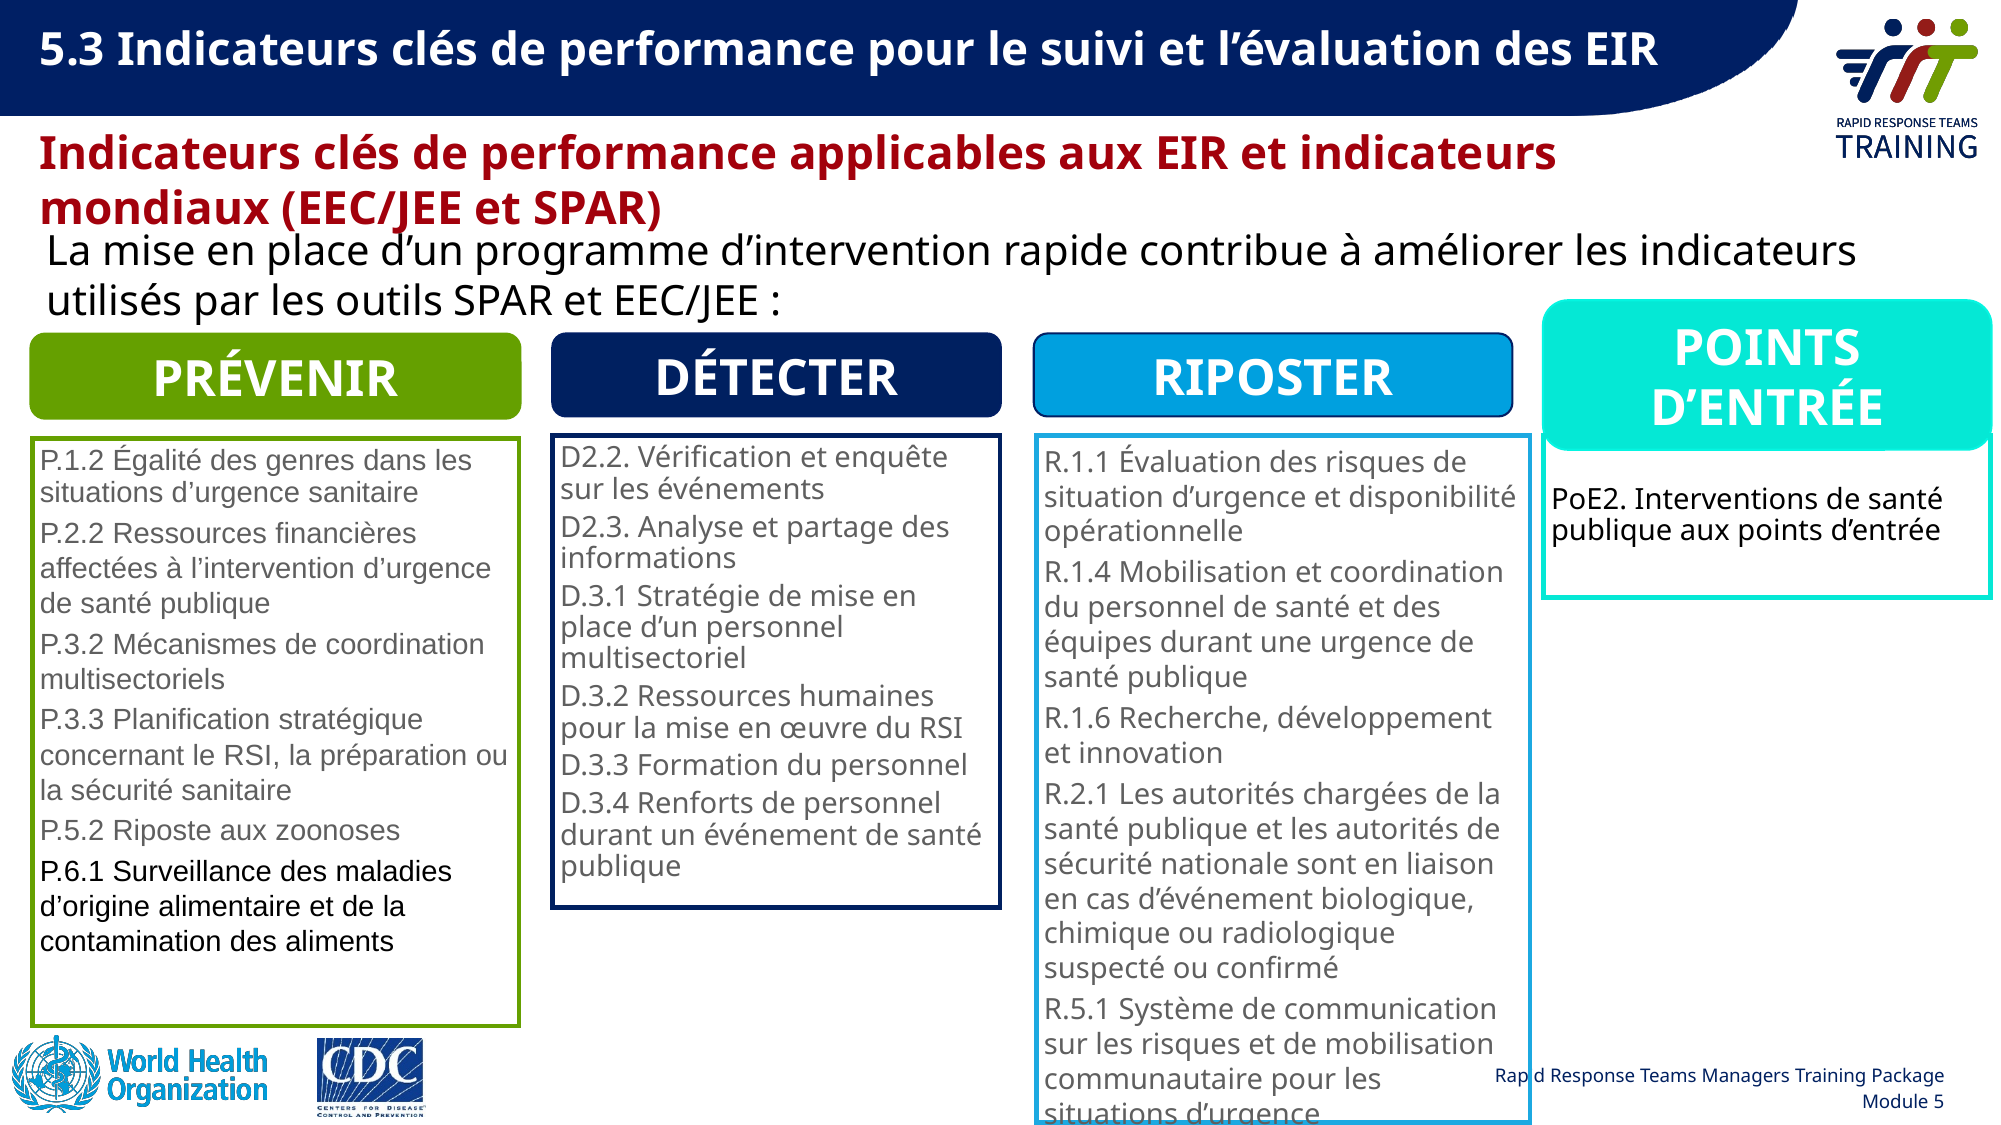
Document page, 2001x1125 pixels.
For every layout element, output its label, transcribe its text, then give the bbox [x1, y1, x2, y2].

picture [50, 1108, 62, 1113]
text_box D2.2. Vérification et enquête sur les événements D2.3. Analyse et partage des informations D.3.1 Stratégie de mise en place d’un personnel multisectoriel D.3.2 Ressources humaines pour la mise en œuvre du RSI D.3.3 Formation du personnel D.3.4 Renforts de personnel durant un événement de santé publique [552, 435, 1000, 908]
picture [0, 0, 1800, 116]
picture [22, 1062, 26, 1077]
text_box Indicateurs clés de performance applicables aux EIR et indicateurs mondiaux (EEC/JEE et SPAR) [31, 116, 1614, 216]
picture [12, 1035, 54, 1068]
picture [1835, 19, 1978, 167]
text_box POINTS D’ENTRÉE [1542, 300, 1992, 435]
text_box PoE2. Interventions de santé publique aux points d’entrée [1543, 435, 1991, 598]
text_box R.1.1 Évaluation des risques de situation d’urgence et disponibilité opérationnelle R.1.4 Mobilisation et coordination du personnel de santé et des équipes durant une urgence de santé publique R.1.6 Recherche, développement et innovation R.2.1 Les autorités chargées de la santé publique et les autorités de sécurité nationale sont en liaison en cas d’événement biologique, chimique ou radiologique suspecté ou confirmé R.5.1 Système de communication sur les risques et de mobilisation communautaire pour les situations d’urgence [1036, 435, 1531, 1123]
text_box DÉTECTER [552, 333, 1001, 417]
picture [36, 1088, 78, 1105]
text_box RIPOSTER [1033, 333, 1513, 417]
picture [46, 1056, 54, 1062]
picture [24, 1054, 36, 1087]
text_box PRÉVENIR [29, 332, 522, 420]
picture [30, 1083, 37, 1091]
picture [71, 1053, 90, 1091]
text_box La mise en place d’un programme d’intervention rapide contribue à améliorer les indicateurs utilisés par les outils SPAR et EEC/JEE : [31, 216, 1937, 332]
picture [317, 1038, 426, 1117]
picture [59, 1035, 267, 1113]
picture [40, 1062, 47, 1070]
picture [12, 1083, 48, 1113]
list P.1.2 Égalité des genres dans les situations d’urgence sanitaire P.2.2 Ressources financières affectées à l’intervention d’urgence de santé publique P.3.2 Mécanismes de coordination multisectoriels P.3.3 Planification stratégique concernant le RSI, la préparation ou la sécurité sanitaire P.5.2 Riposte aux zoonoses P.6.1 Surveillance des maladies d’origine alimentaire et de la contamination des aliments [30, 436, 521, 1028]
list 5.3 Indicateurs clés de performance pour le suivi et l’évaluation des EIR [31, 11, 1855, 115]
picture [34, 1054, 43, 1078]
